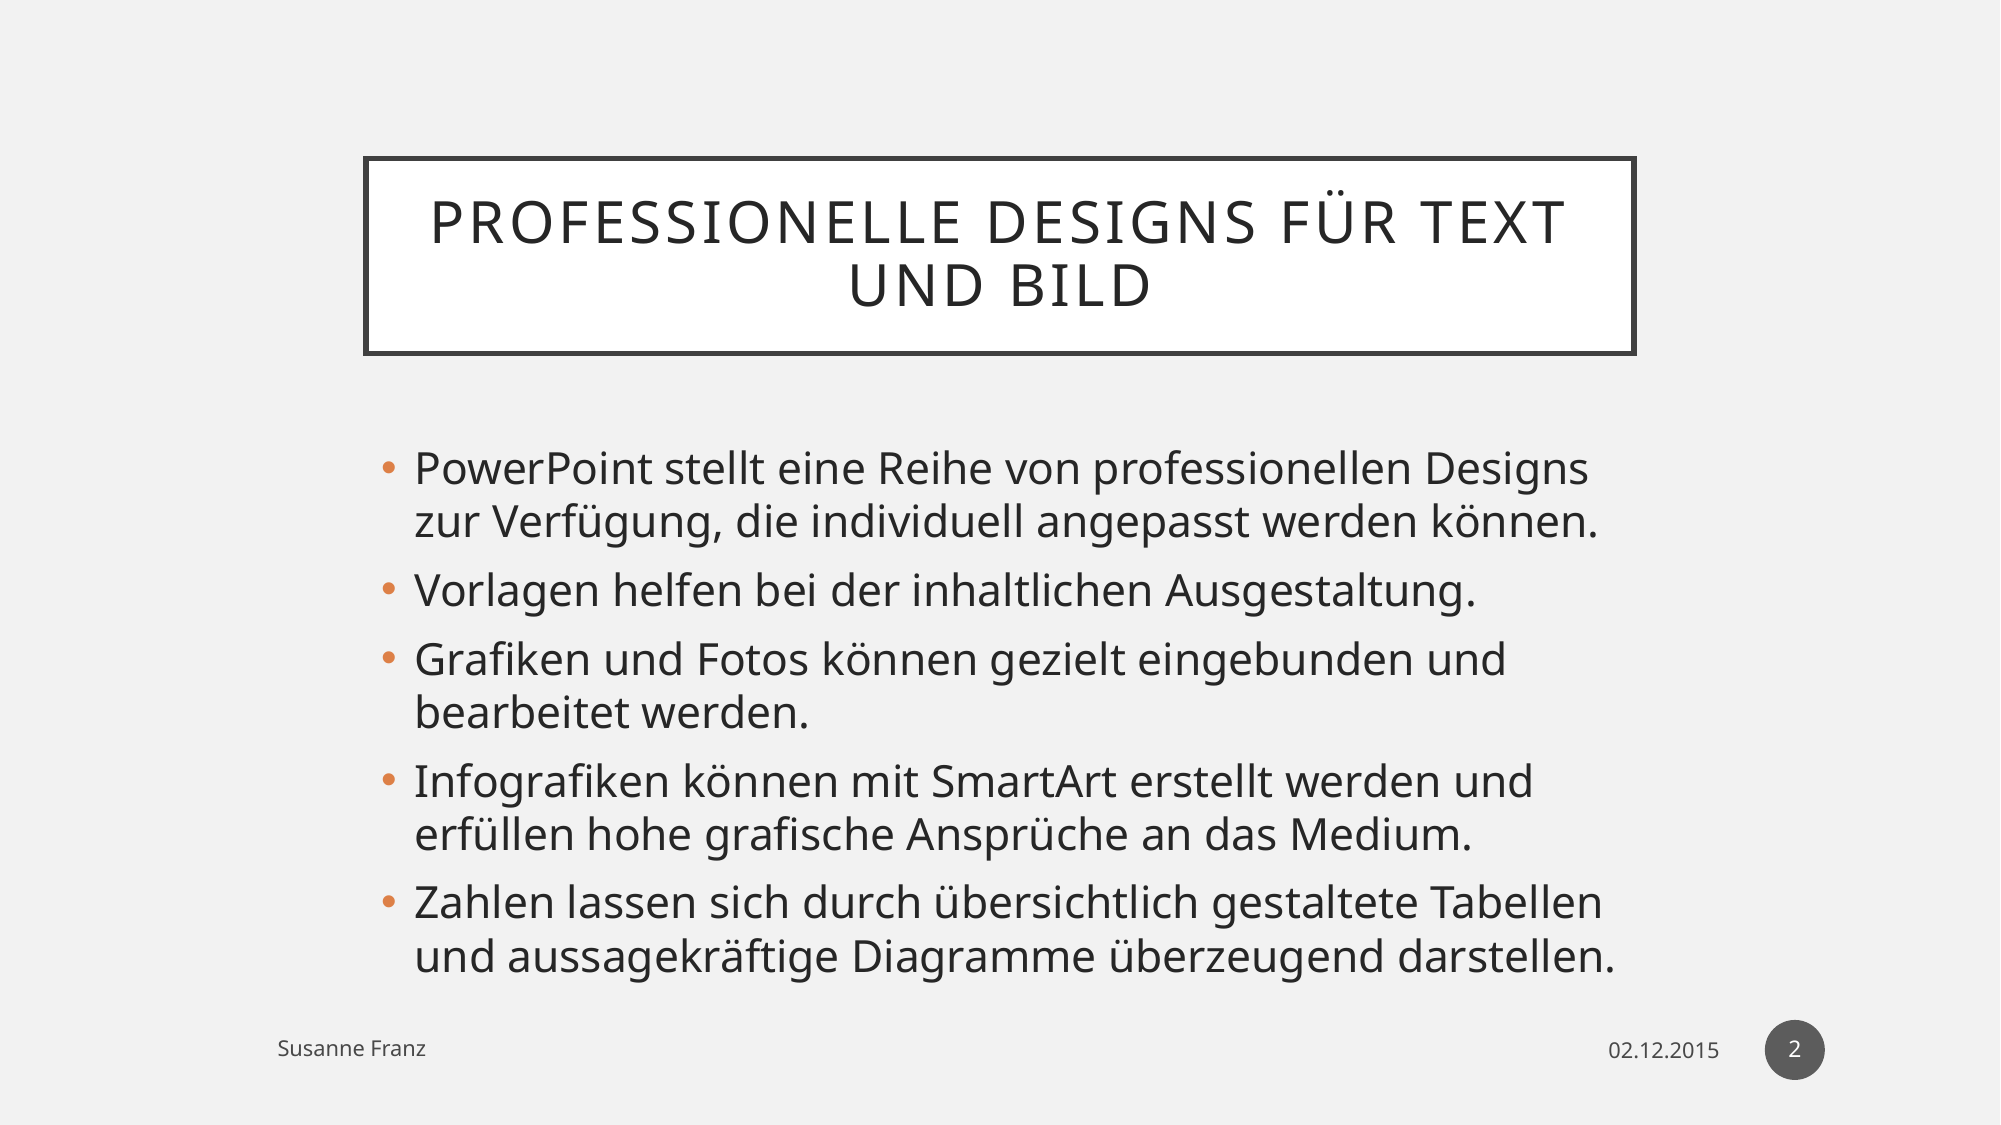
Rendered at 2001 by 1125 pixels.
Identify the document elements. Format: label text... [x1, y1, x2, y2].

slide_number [1283, 1023, 1735, 1077]
list PowerPoint stellt eine Reihe von professionellen Designs zur Verfügung, die individuell angepasst werden können. Vorlagen helfen bei der inhaltlichen Ausgestaltung. Grafiken und Fotos können gezielt eingebunden und bearbeitet werden. Infografiken können mit SmartArt erstellt werden und erfüllen hohe grafische Ansprüche an das Medium. Zahlen lassen sich durch übersichtlich gestaltete Tabellen und aussagekräftige Diagramme überzeugend darstellen. [366, 432, 1634, 999]
title Professionelle Designs für Text und Bild [363, 156, 1637, 356]
slide_number 2 [1764, 1019, 1825, 1080]
footer Susanne Franz [262, 1023, 1231, 1076]
